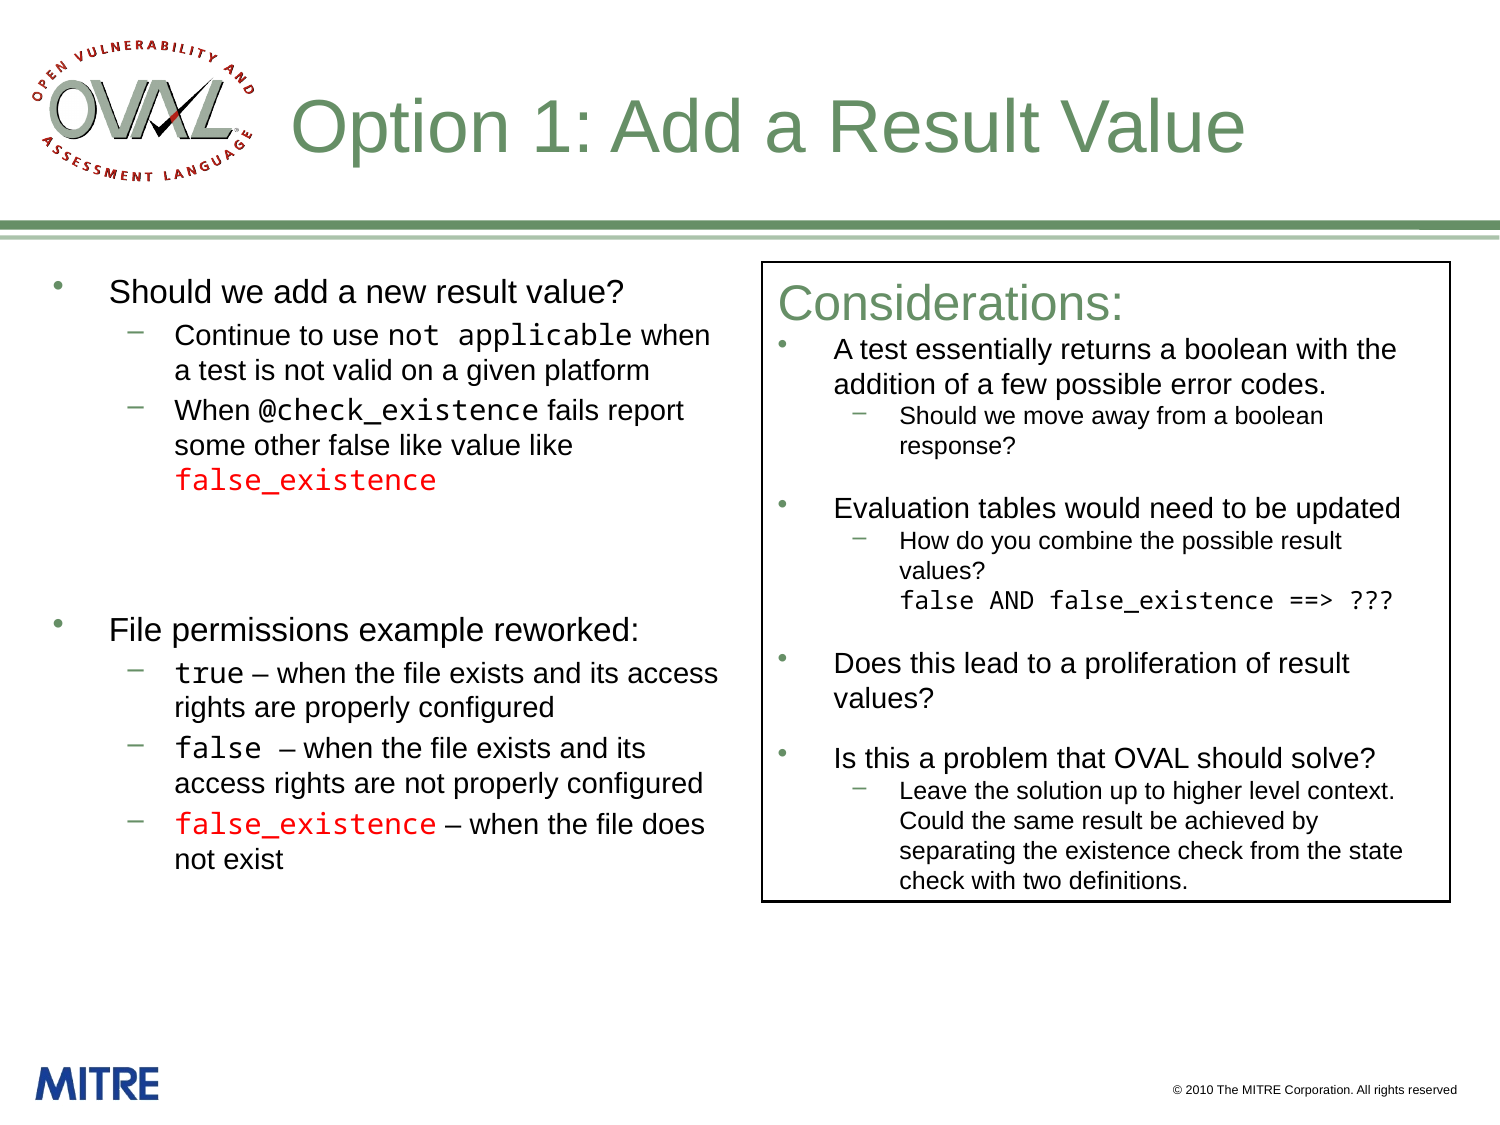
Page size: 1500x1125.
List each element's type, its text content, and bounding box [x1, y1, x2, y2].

title Option 1: Add a Result Value [274, 44, 1438, 201]
picture [0, 0, 313, 238]
text_box Considerations: A test essentially returns a boolean with the addition of a few possible error codes. Should we move away from a boolean response? Evaluation tables would need to be updated How do you combine the possible result values? false AND false_existence ==> ??? Does this lead to a proliferation of result values? Is this a problem that OVAL should solve? Leave the solution up to higher level context. Could the same result be achieved by separating the existence check from the state check with two definitions. [762, 262, 1450, 902]
list Should we add a new result value? Continue to use not applicable when a test is not valid on a given platform When @check_existence fails report some other false like value like false_existence File permissions example reworked: true – when the file exists and its access rights are properly configured false – when the file exists and its access rights are not properly configured false_existence – when the file does not exist [37, 262, 738, 981]
picture [30, 1064, 163, 1106]
